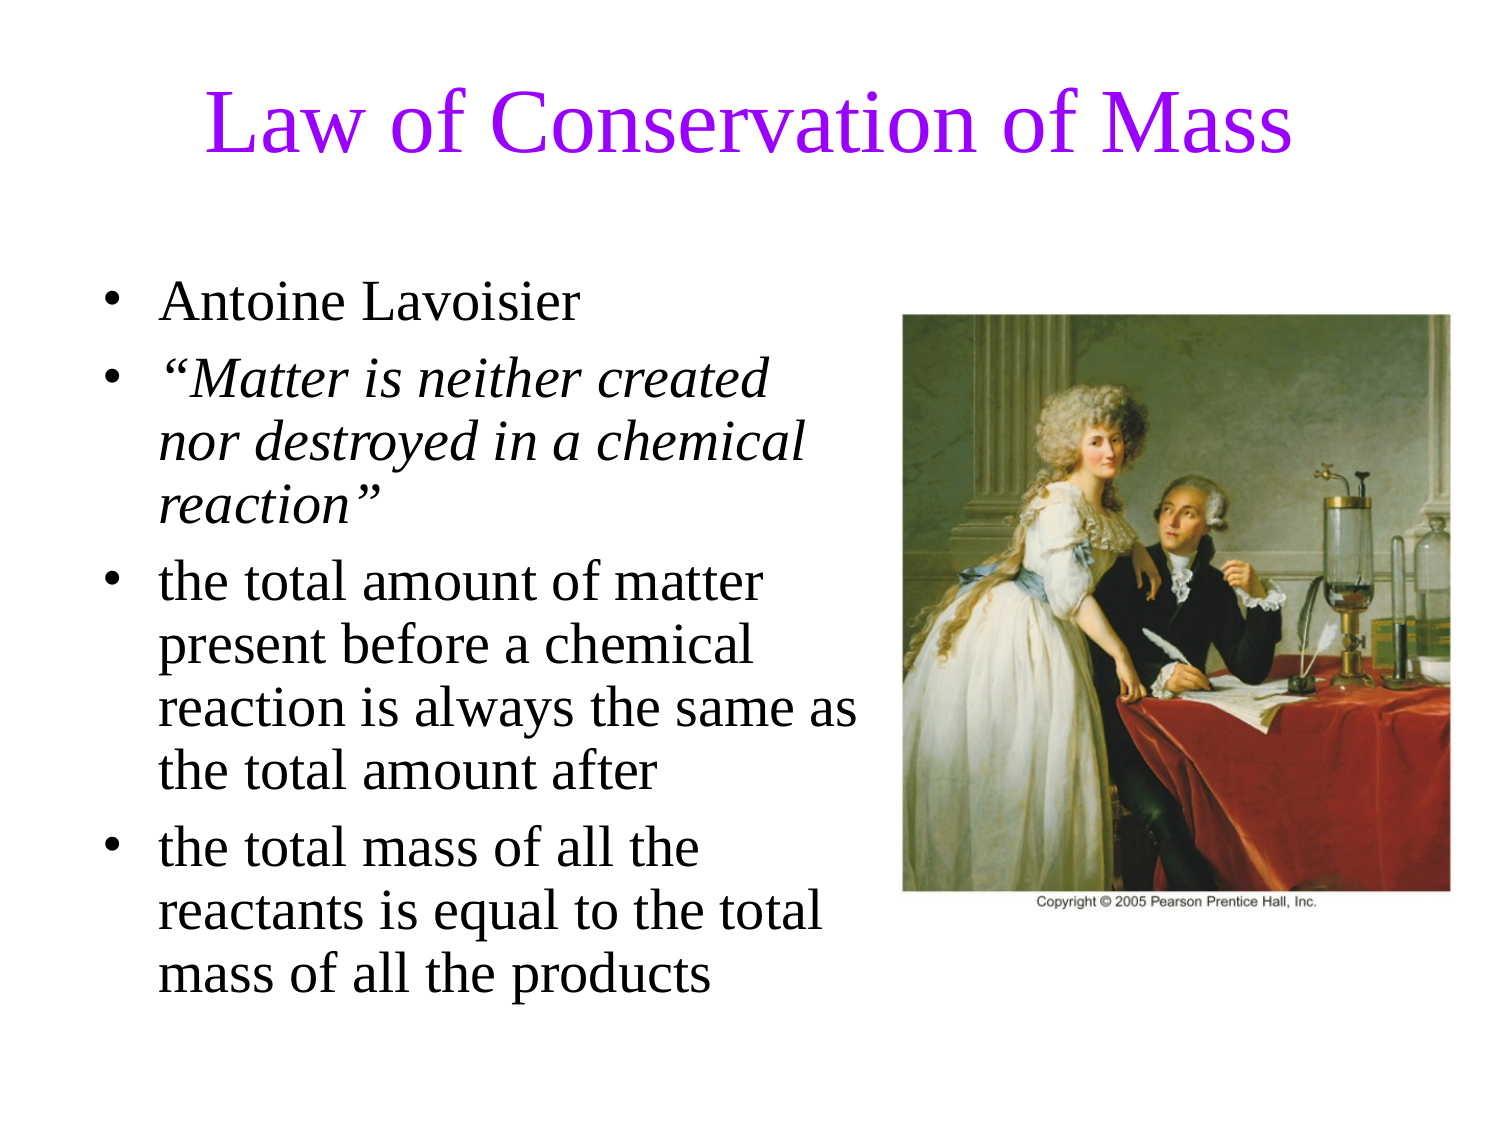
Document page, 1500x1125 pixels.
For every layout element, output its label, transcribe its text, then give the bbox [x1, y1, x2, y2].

text_box Antoine Lavoisier “Matter is neither created nor destroyed in a chemical reaction” the total amount of matter present before a chemical reaction is always the same as the total amount after the total mass of all the reactants is equal to the total mass of all the products [87, 262, 875, 1050]
picture [899, 312, 1453, 912]
text_box Law of Conservation of Mass [112, 21, 1388, 210]
